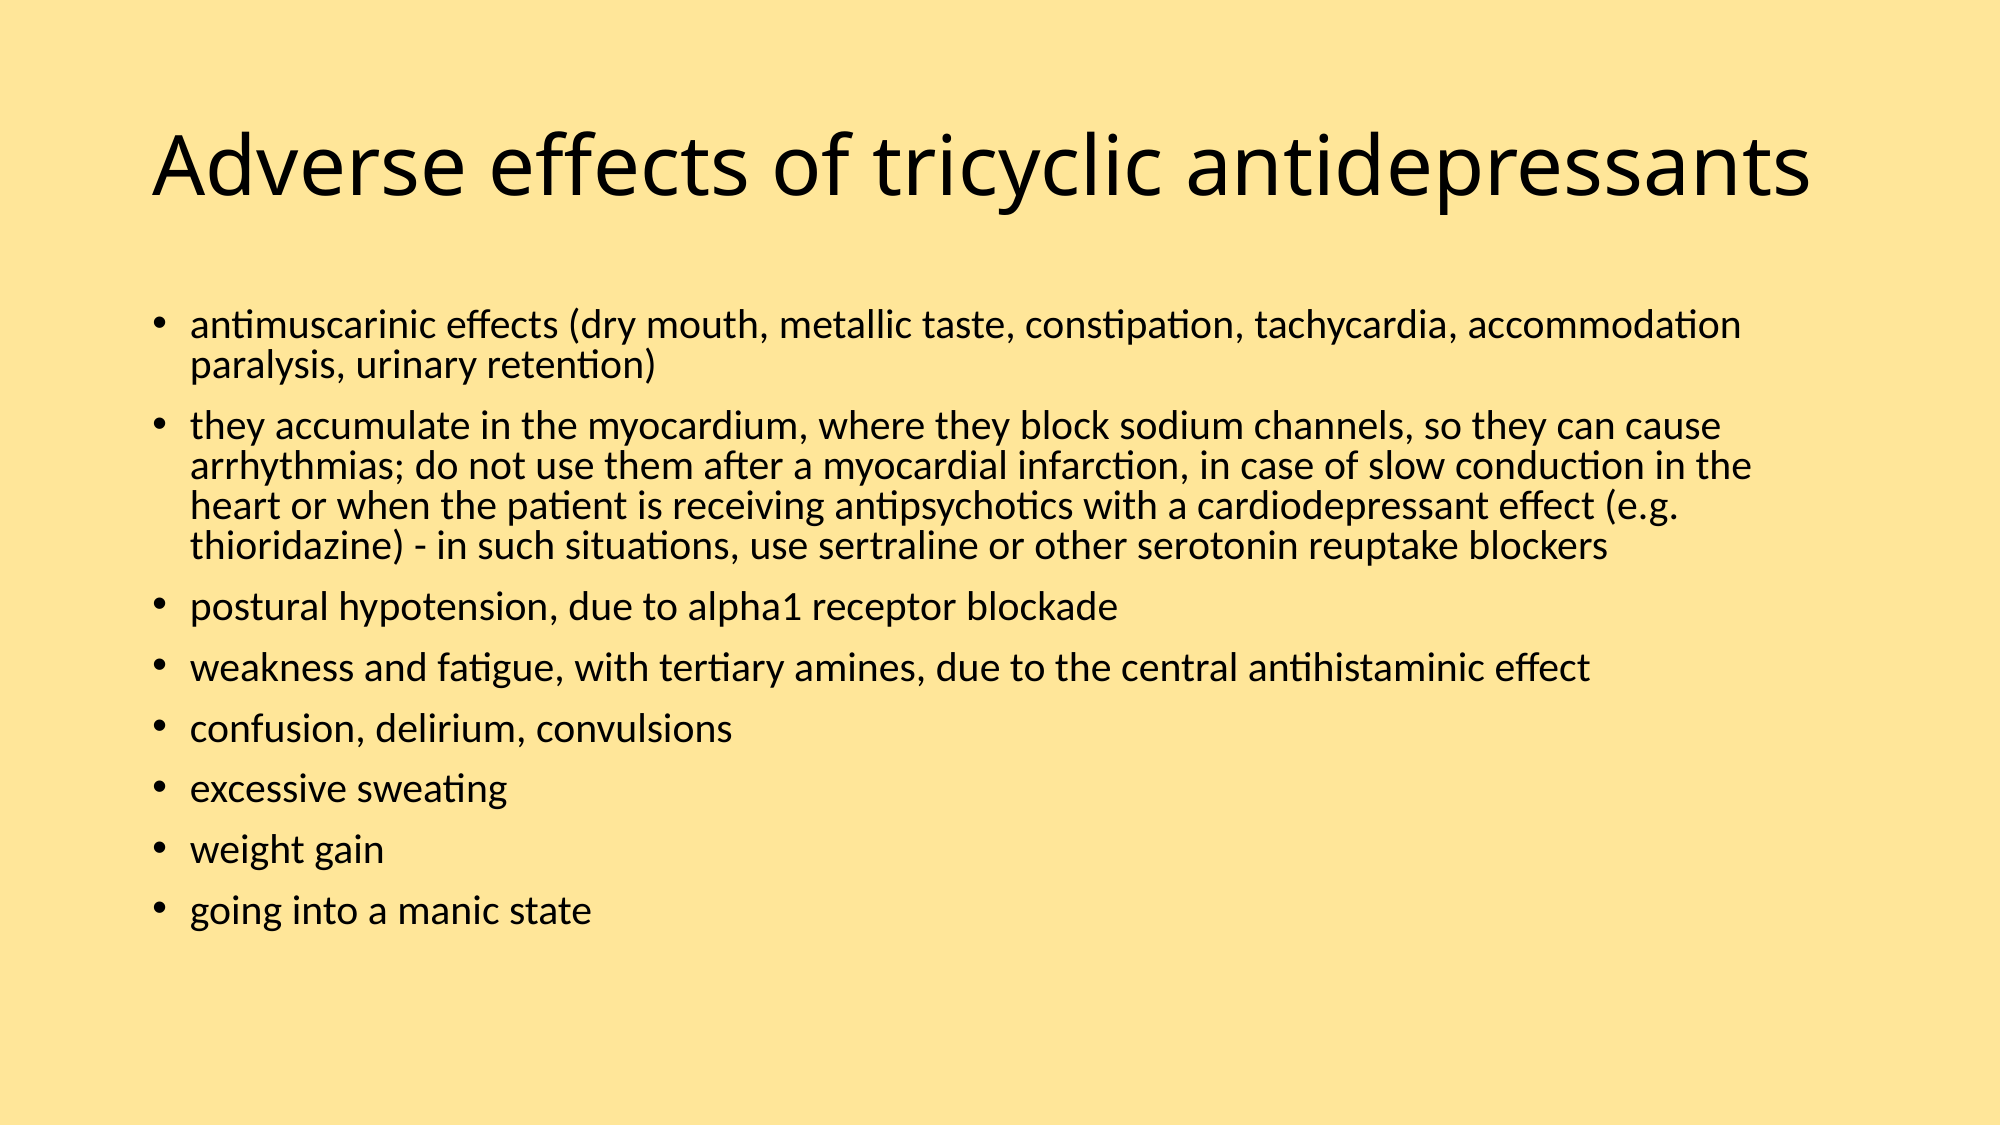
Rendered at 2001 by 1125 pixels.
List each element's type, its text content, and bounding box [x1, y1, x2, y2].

list antimuscarinic effects (dry mouth, metallic taste, constipation, tachycardia, accommodation paralysis, urinary retention) they accumulate in the myocardium, where they block sodium channels, so they can cause arrhythmias; do not use them after a myocardial infarction, in case of slow conduction in the heart or when the patient is receiving antipsychotics with a cardiodepressant effect (e.g. thioridazine) - in such situations, use sertraline or other serotonin reuptake blockers postural hypotension, due to alpha1 receptor blockade weakness and fatigue, with tertiary amines, due to the central antihistaminic effect confusion, delirium, convulsions excessive sweating weight gain going into a manic state [137, 299, 1863, 1014]
title Adverse effects of tricyclic antidepressants [137, 59, 1863, 278]
